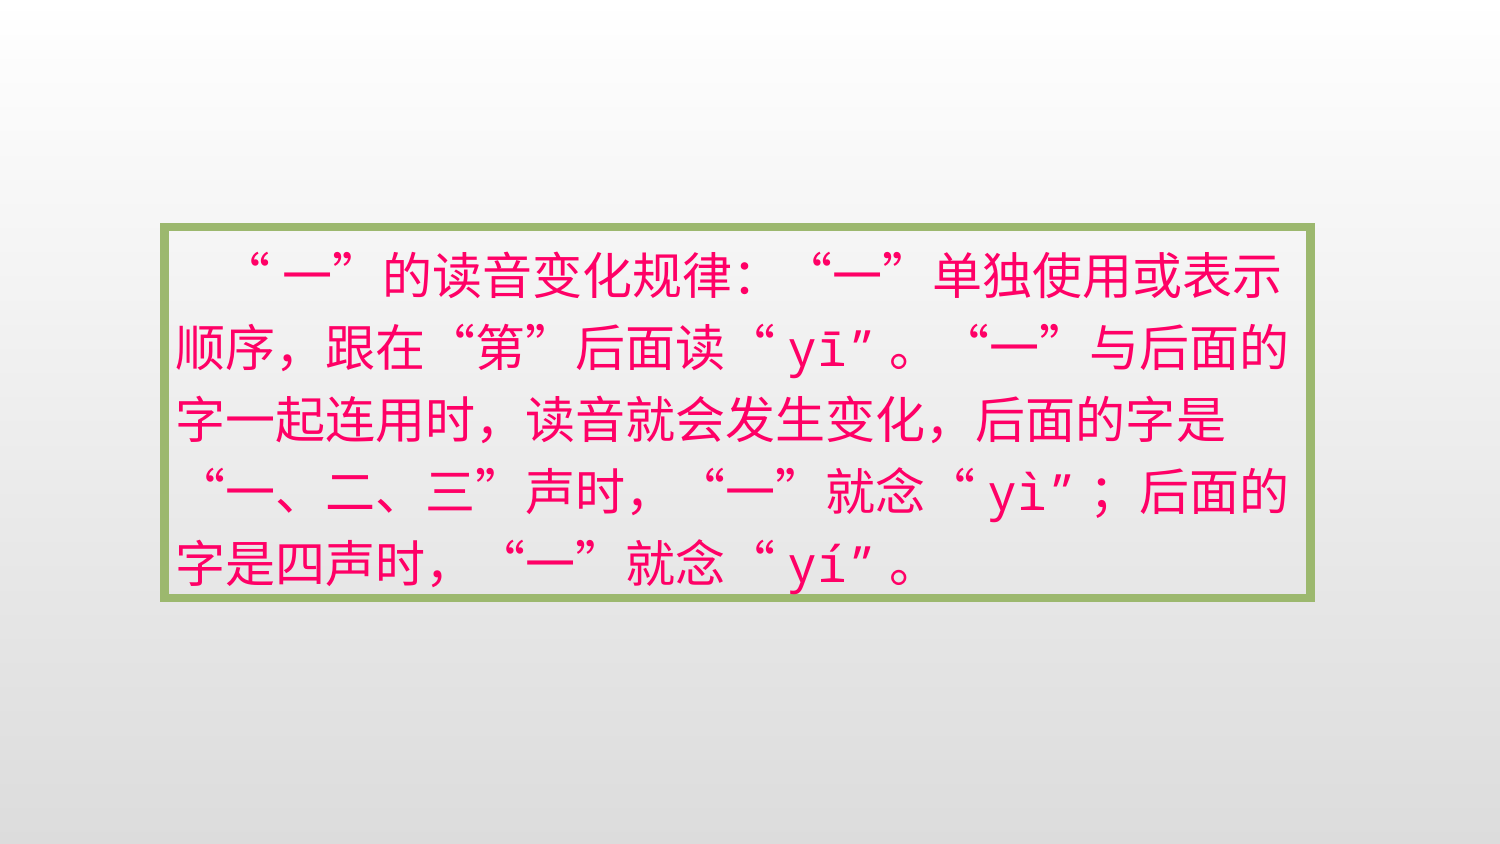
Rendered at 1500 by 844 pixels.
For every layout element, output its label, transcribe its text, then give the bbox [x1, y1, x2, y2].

text_box “一”的读音变化规律：“一”单独使用或表示顺序，跟在“第”后面读“yī”。“一”与后面的字一起连用时，读音就会发生变化，后面的字是“一、二、三”声时，“一”就念“yì”；后面的字是四声时，“一”就念“yí”。 [164, 226, 1311, 599]
